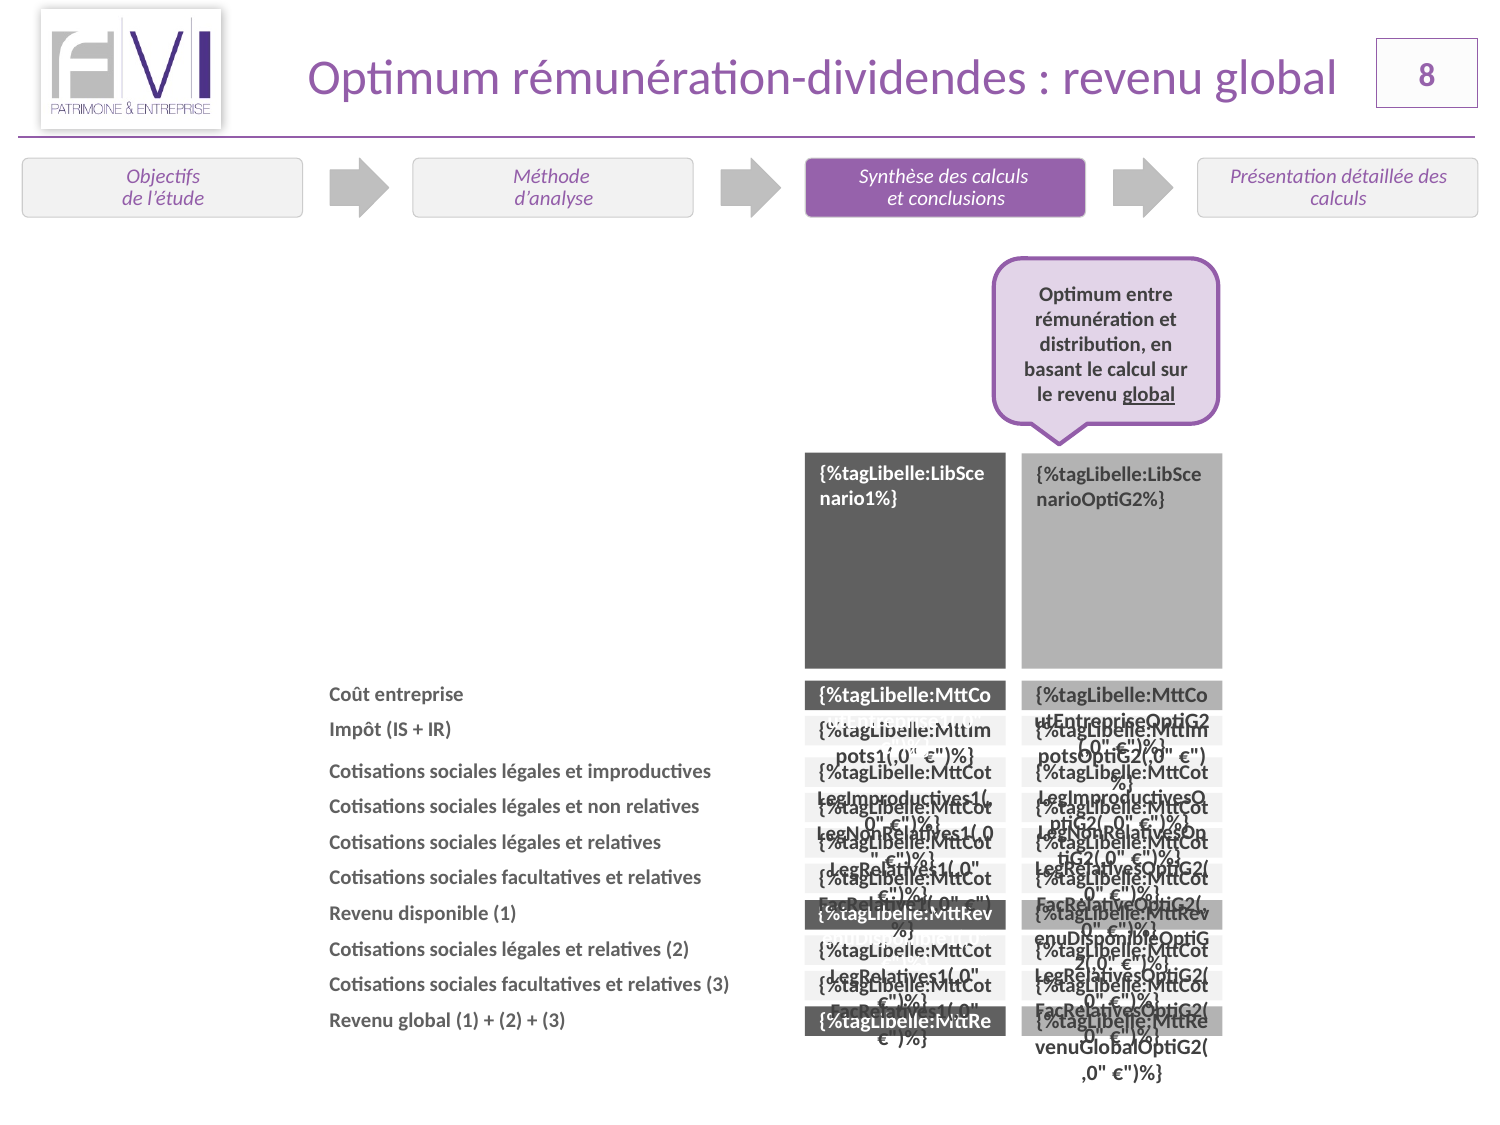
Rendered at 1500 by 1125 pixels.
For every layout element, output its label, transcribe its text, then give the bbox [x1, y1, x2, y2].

text_box {%tagLibelle:MttCotFacRelatives1(,0" €")%} [804, 970, 1006, 1001]
text_box {%tagLibelle:MttCotLegNonRelatives1(,0" €")%} [804, 792, 1006, 823]
text_box Impôt (IS + IR) [314, 716, 469, 742]
picture [41, 9, 221, 130]
text_box Revenu disponible (1) [314, 900, 535, 935]
text_box Optimum entre rémunération et distribution, en basant le calcul sur le revenu global [991, 256, 1221, 447]
text_box {%tagLibelle:MttCotFacRelativeOptiG2(,0" €")%} [1021, 863, 1223, 894]
text_box Cotisations sociales facultatives et relatives (3) [314, 970, 752, 1012]
text_box {%tagLibelle:MttCoutEntrepriseOptiG2(,0" €")%} [1021, 680, 1223, 711]
text_box {%tagLibelle:MttCotLegImproductives1(, 0" €")%} [804, 757, 1006, 787]
text_box {%tagLibelle:MttImpots1(,0" €")%} [804, 715, 1006, 746]
text_box Coût entreprise [314, 680, 481, 705]
text_box Cotisations sociales légales et improductives [314, 757, 733, 783]
text_box {%tagLibelle:MttCotFacRelative1(,0" €")%} [804, 863, 1006, 894]
text_box {%tagLibelle:MttRevenuGlobalOptiG2(,0" €")%} [1021, 1006, 1223, 1036]
text_box {%tagLibelle:LibScenario1%} [804, 452, 1006, 669]
text_box {%tagLibelle:MttImpotsOptiG2(,0" €")%} [1021, 715, 1223, 746]
text_box {%tagLibelle:MttCoutEntreprise1(,0" €")%} [804, 680, 1006, 711]
text_box {%tagLibelle:MttRevenuDisponibleOptiG2(,0" €")%} [1021, 900, 1223, 930]
text_box Cotisations sociales facultatives et relatives [314, 863, 724, 889]
text_box {%tagLibelle:MttCotLegRelativesOptiG2(,0" €")%} [1021, 828, 1223, 858]
text_box {%tagLibelle:MttCotLegRelativesOptiG2(,0" €")%} [1021, 935, 1223, 965]
text_box {%tagLibelle:MttRevenuGlobal1(,0" €")%} [804, 1006, 1006, 1036]
text_box {%tagLibelle:MttCotLegNonRelativesOptiG2(,0" €")%} [1021, 792, 1223, 823]
text_box Cotisations sociales légales et non relatives [314, 792, 721, 818]
text_box Revenu global (1) + (2) + (3) [314, 1006, 585, 1047]
text_box Cotisations sociales légales et relatives [314, 828, 683, 854]
text_box {%tagLibelle:MttRevenuDisponible1(,0" €")%} [804, 900, 1006, 930]
text_box Cotisations sociales légales et relatives (2) [314, 935, 711, 970]
title Optimum rémunération-dividendes : revenu global [242, 19, 1365, 130]
text_box {%tagLibelle:MttCotLegRelatives1(,0" €")%} [804, 935, 1006, 965]
text_box {%tagLibelle:MttCotLegRelatives1(,0" €")%} [804, 828, 1006, 858]
text_box {%tagLibelle:MttCotFacRelativesOptiG2(,0" €")%} [1021, 970, 1223, 1001]
text_box {%tagLibelle:LibScenarioOptiG2%} [1021, 453, 1223, 669]
text_box {%tagLibelle:MttCotLegImproductivesOptiG2(, 0" €")%} [1021, 757, 1223, 787]
